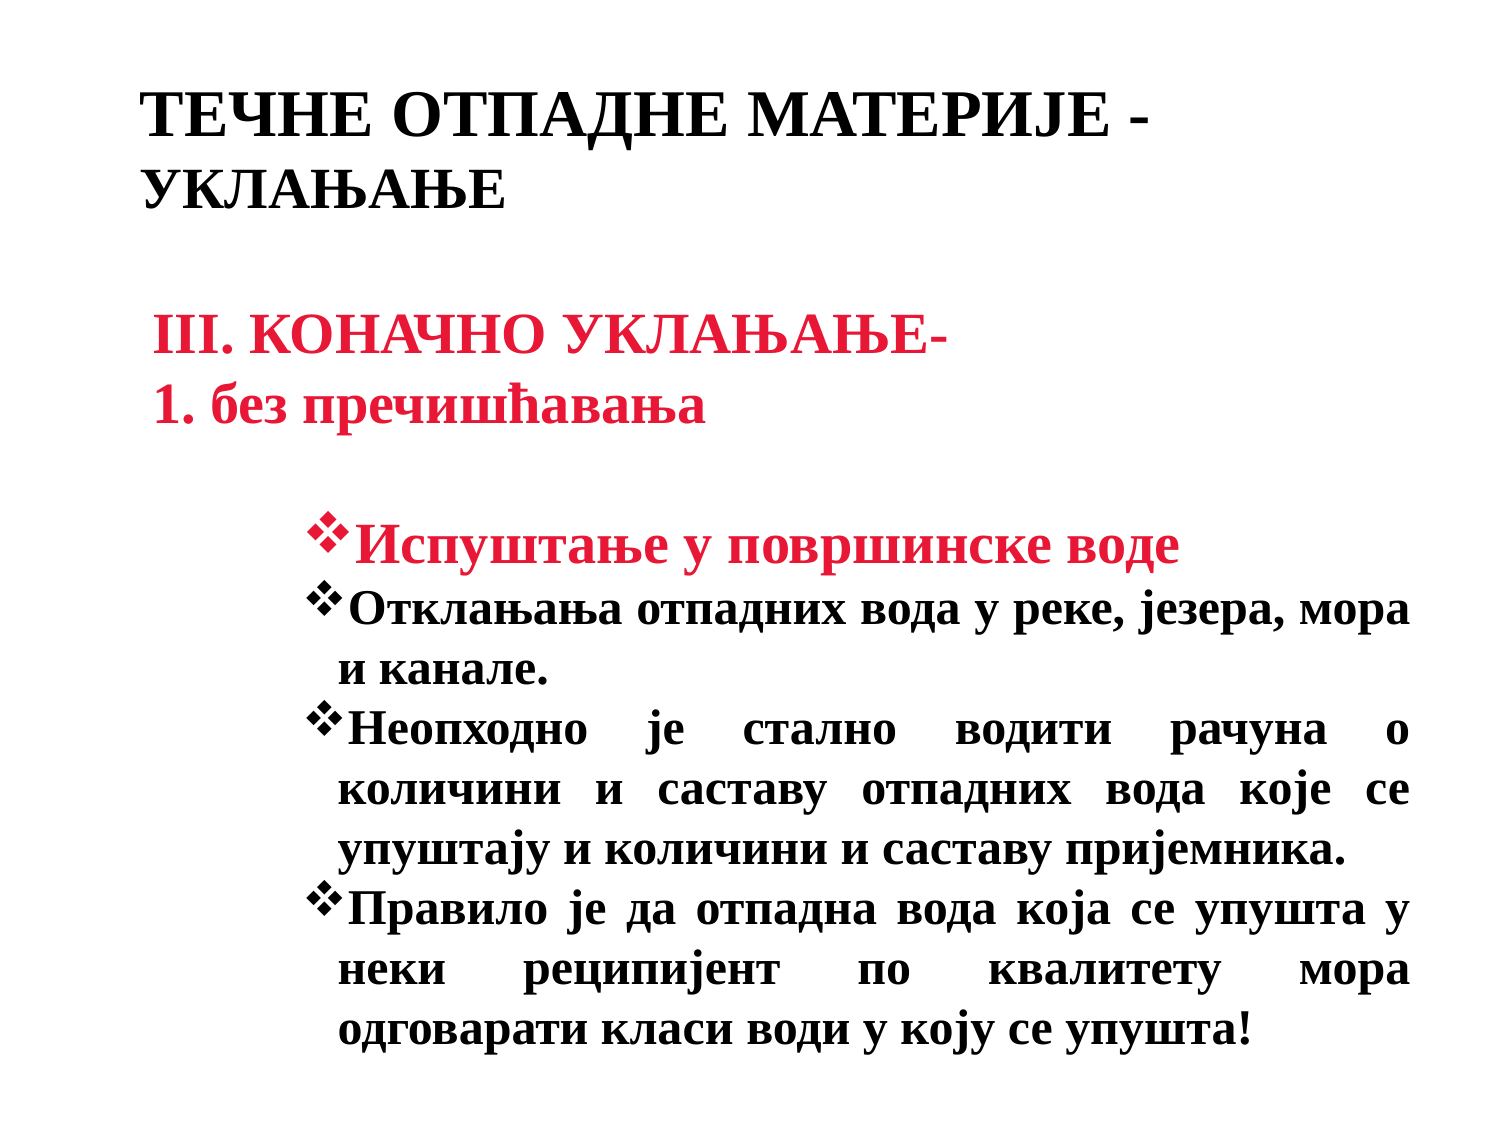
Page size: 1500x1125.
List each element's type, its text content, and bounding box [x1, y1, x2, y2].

text_box ТЕЧНЕ ОТПАДНЕ МАТЕРИЈЕ - УКЛАЊАЊЕ [125, 62, 1438, 228]
text_box III. КОНАЧНО УКЛАЊАЊЕ- 1. без пречишћавања Испуштање у површинске воде Отклањања отпадних вода у реке, језера, мора и канале. Неопходно је стално водити рачуна о количини и саставу отпадних вода које се упуштају и количини и саставу пријемника. Правило је да отпадна вода која се упушта у неки реципијент по квалитету мора одговарати класи води у коју се упушта! [137, 287, 1425, 1123]
